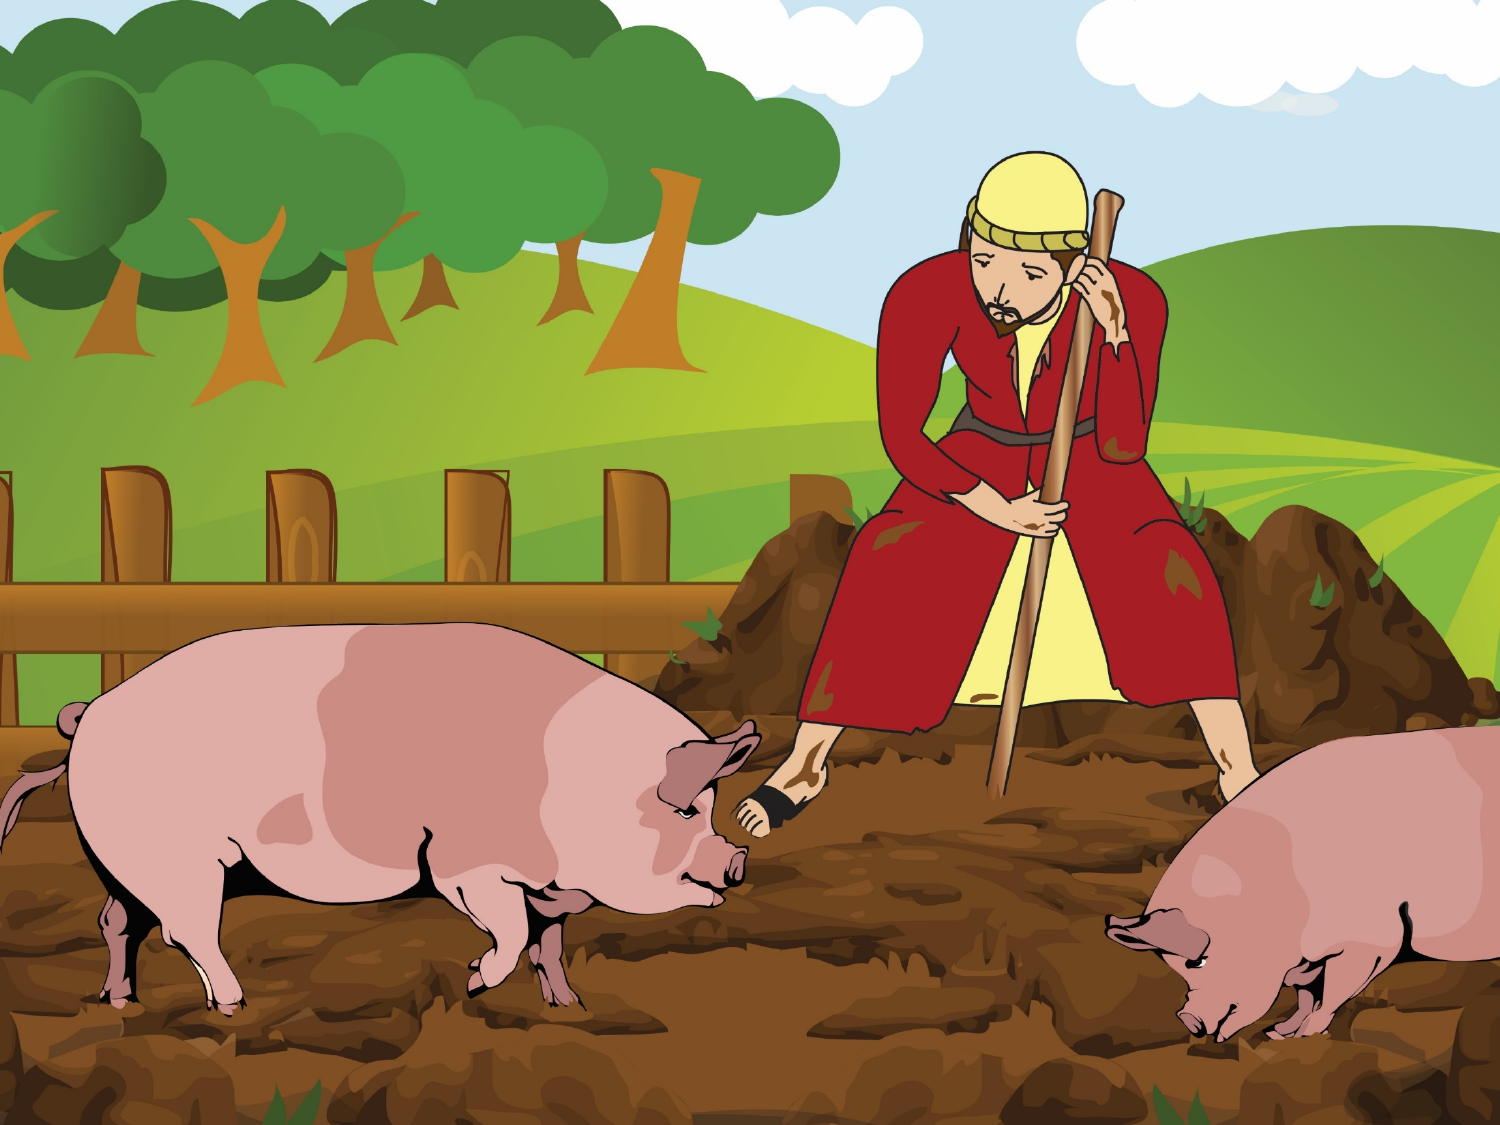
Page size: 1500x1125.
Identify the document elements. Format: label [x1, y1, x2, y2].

list [0, 0, 1500, 1125]
